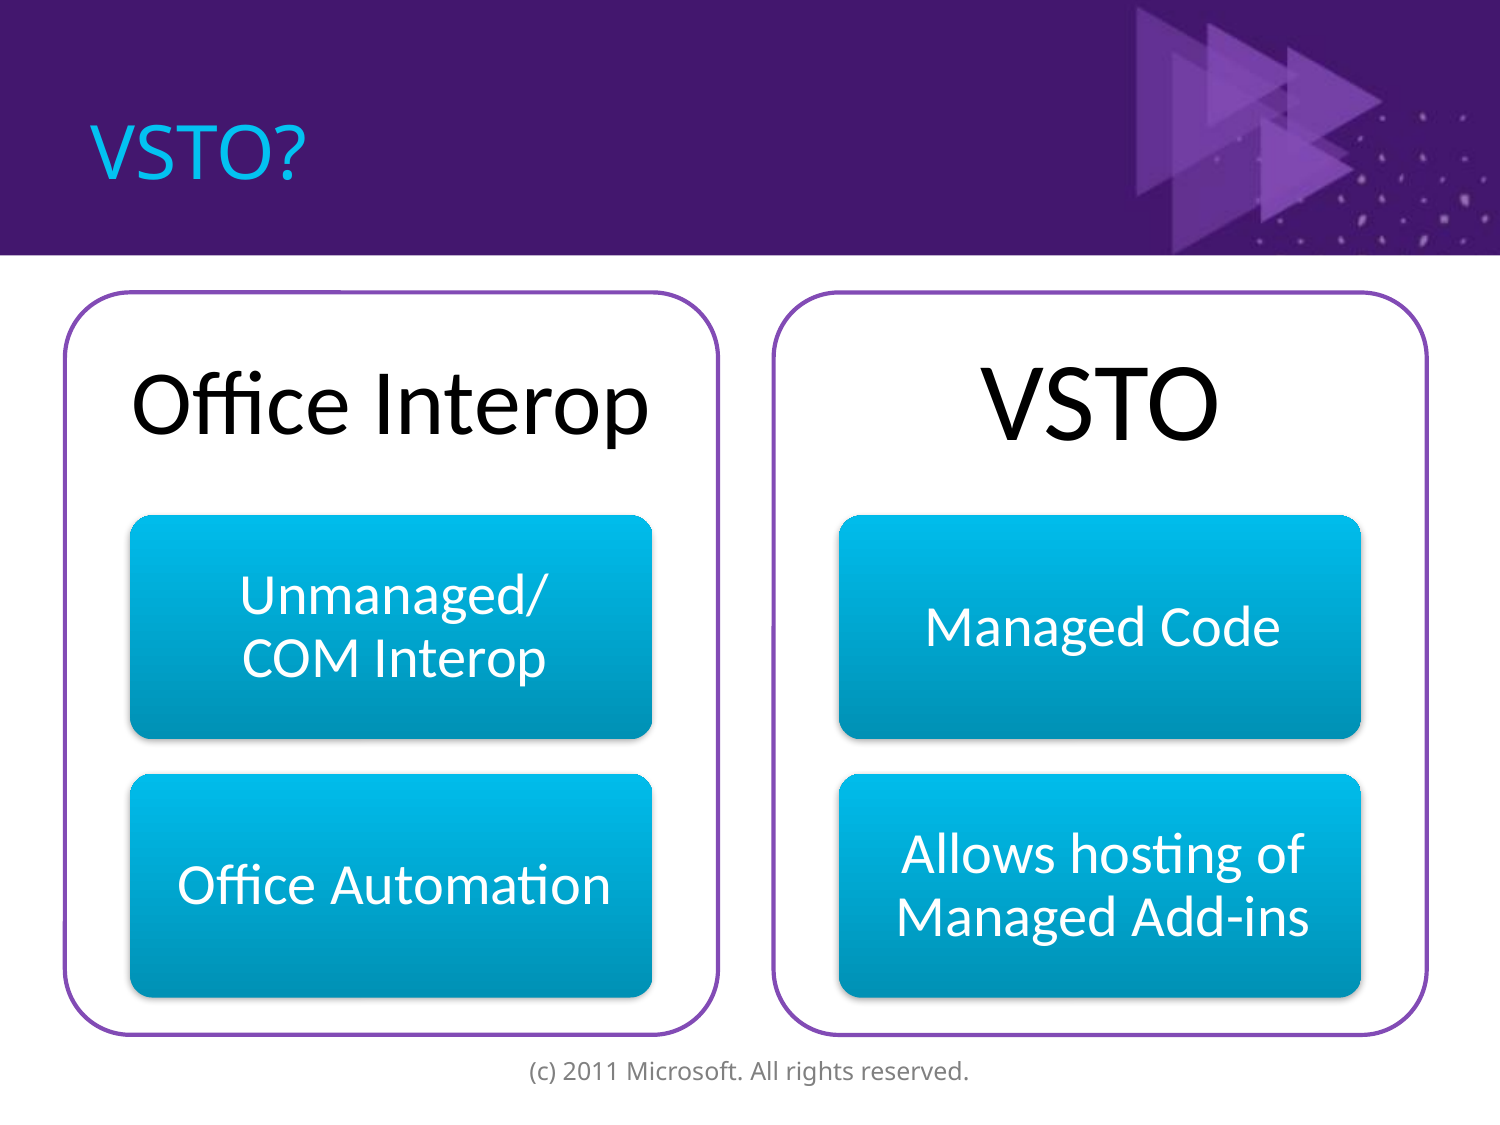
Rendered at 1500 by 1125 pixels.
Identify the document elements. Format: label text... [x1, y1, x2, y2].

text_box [64, 292, 719, 1036]
picture [0, 0, 1500, 255]
footer (c) 2011 Microsoft. All rights reserved. [512, 1042, 988, 1103]
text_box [773, 292, 1427, 1036]
title VSTO? [75, 56, 1425, 244]
